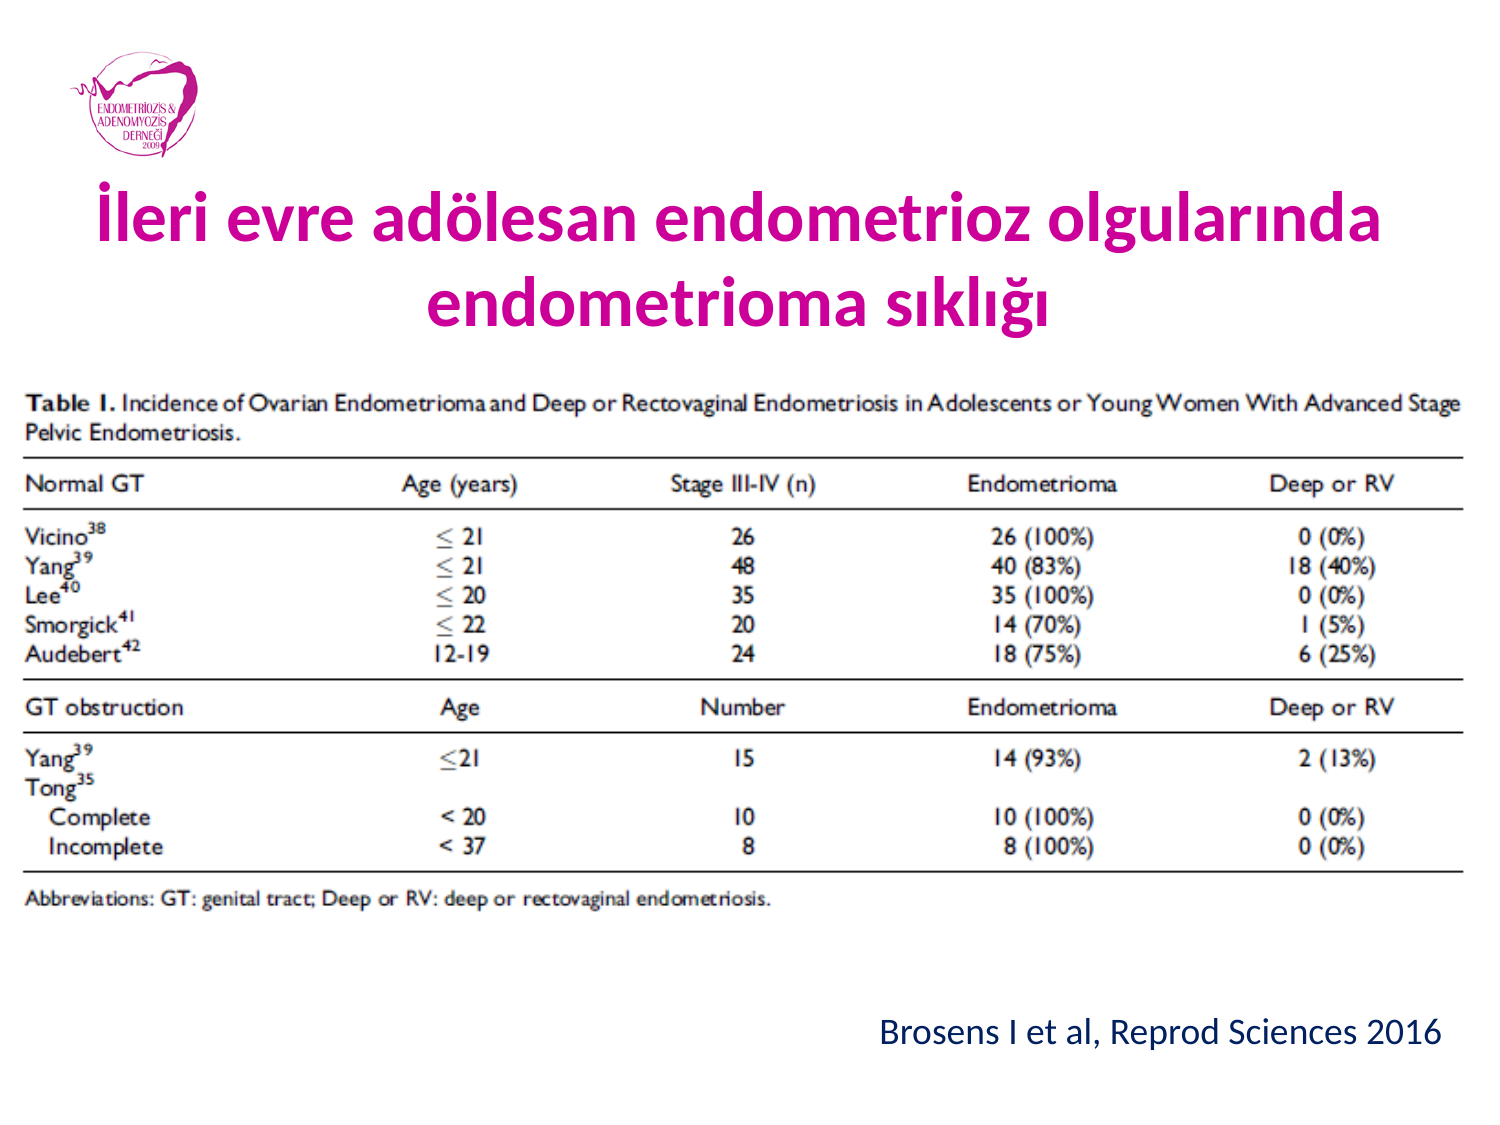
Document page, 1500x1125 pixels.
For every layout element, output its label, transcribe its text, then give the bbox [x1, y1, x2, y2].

picture [70, 46, 206, 162]
picture [7, 384, 1471, 918]
text_box Brosens I et al, Reprod Sciences 2016 [864, 999, 1458, 1060]
title İleri evre adölesan endometrioz olgularında endometrioma sıklığı [64, 161, 1415, 350]
